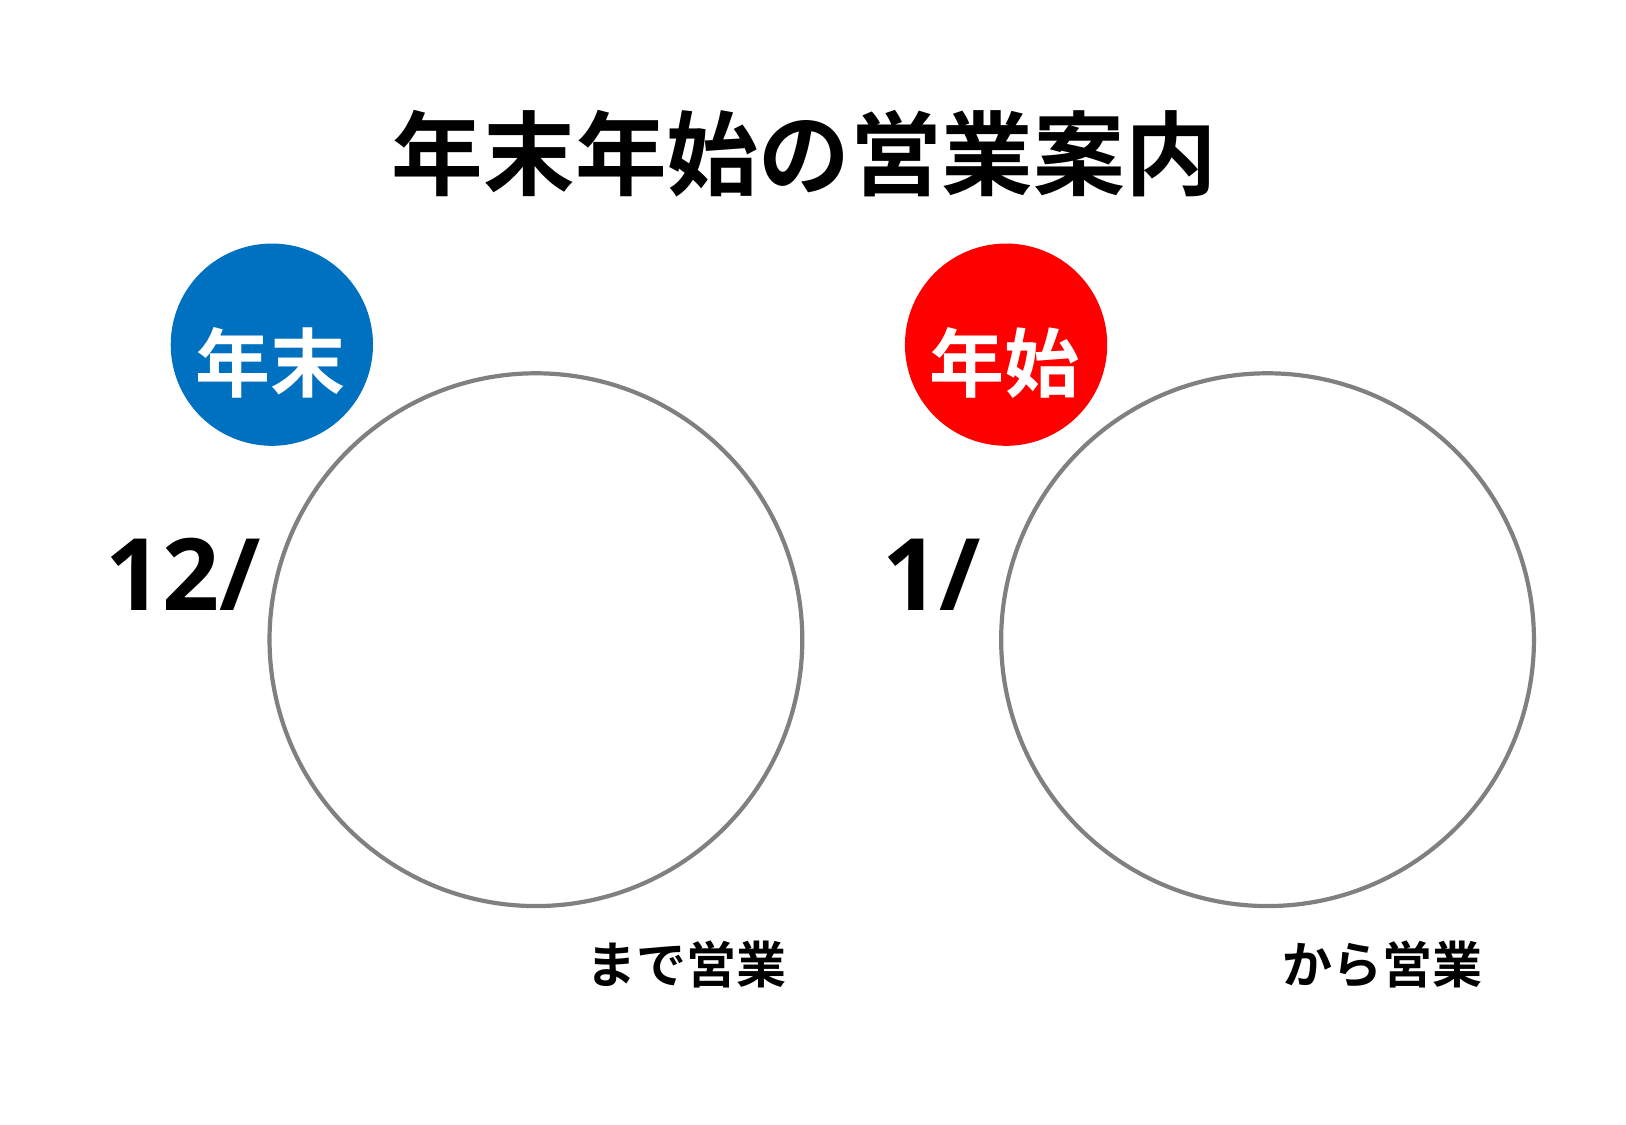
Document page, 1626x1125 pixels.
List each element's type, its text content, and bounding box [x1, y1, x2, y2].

text_box まで営業 [571, 925, 802, 1001]
text_box から営業 [1267, 925, 1498, 1001]
text_box [267, 371, 805, 909]
text_box 12/ [90, 503, 276, 639]
text_box 年末 [168, 241, 376, 448]
text_box 年始 [902, 241, 1110, 448]
text_box 年末年始の営業案内 [376, 89, 1233, 215]
text_box 1/ [867, 503, 996, 639]
text_box [999, 371, 1537, 909]
